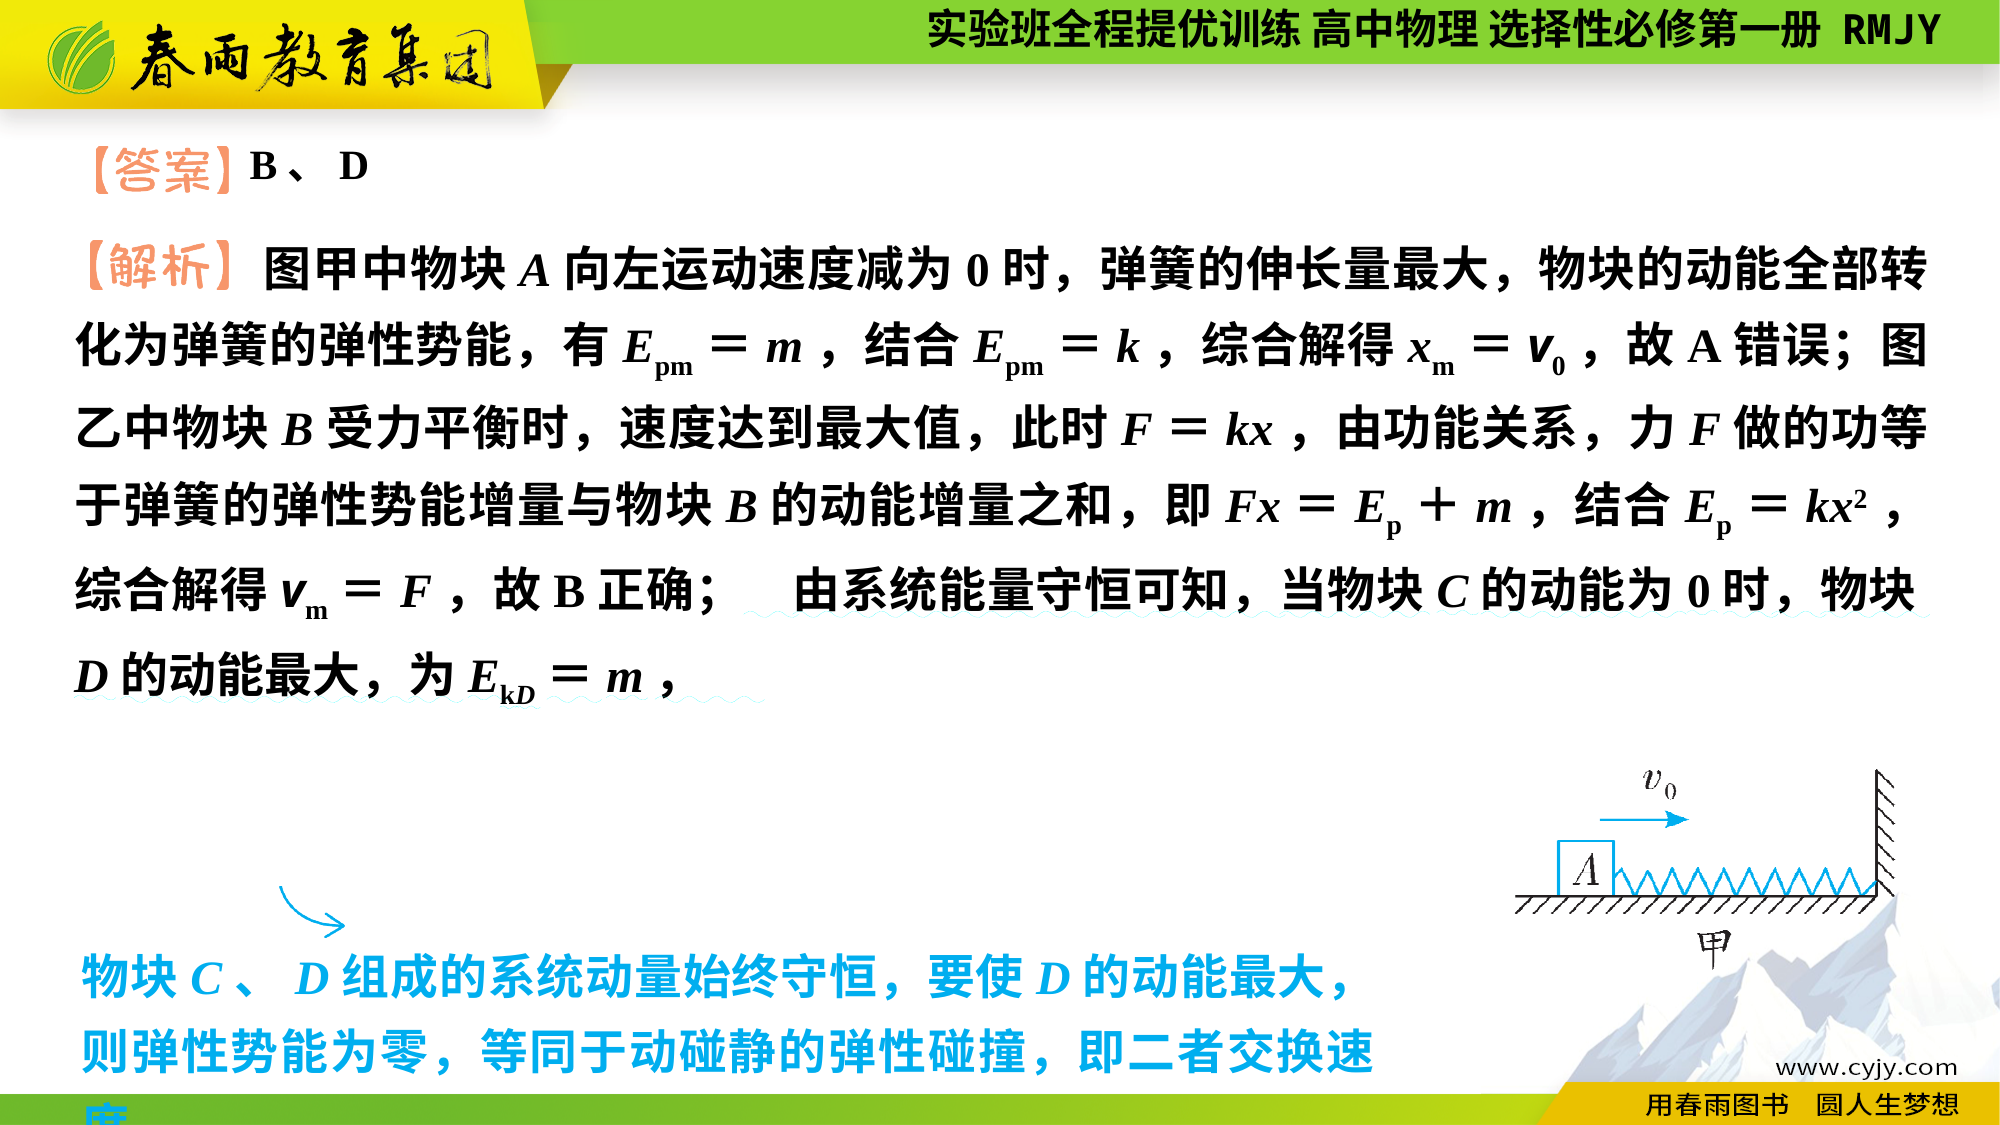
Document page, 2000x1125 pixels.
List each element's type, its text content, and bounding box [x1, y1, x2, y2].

text_box B、D [234, 130, 385, 196]
text_box 物块C、D组成的系统动量始终守恒，要使D的动能最大，则弹性势能为零，等同于动碰静的弹性碰撞，即二者交换速度. [66, 922, 1390, 1125]
picture [329, 928, 345, 938]
picture [0, 0, 2000, 1125]
